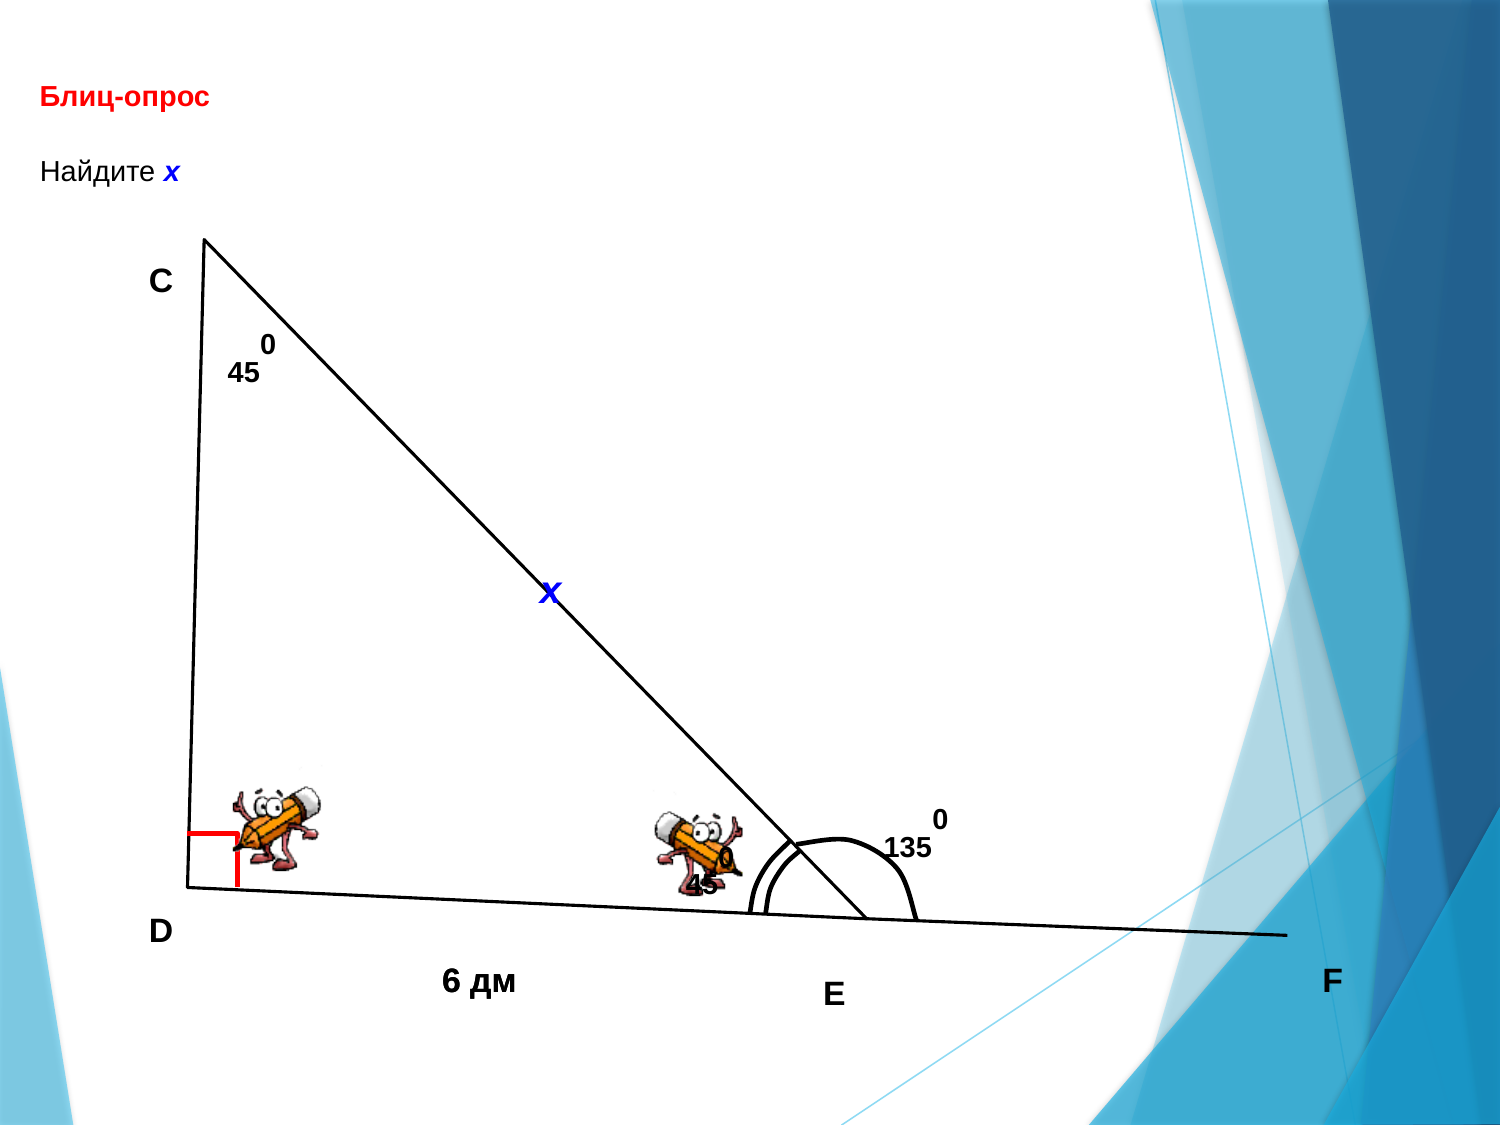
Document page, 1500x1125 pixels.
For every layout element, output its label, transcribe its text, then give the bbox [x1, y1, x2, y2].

text_box Блиц-опрос [24, 37, 1463, 114]
text_box D [134, 862, 189, 957]
text_box F [1307, 912, 1358, 1007]
picture [224, 761, 326, 889]
text_box E [808, 924, 861, 1020]
text_box 450 [212, 312, 292, 396]
text_box х [525, 512, 588, 619]
text_box [187, 833, 219, 868]
text_box 6 дм [427, 912, 532, 1007]
text_box С [134, 212, 189, 307]
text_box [749, 840, 800, 914]
picture [649, 786, 751, 913]
text_box [803, 839, 917, 921]
text_box Найдите х [24, 112, 1475, 189]
text_box [188, 239, 738, 909]
text_box 1350 [868, 787, 964, 871]
text_box [803, 854, 866, 919]
text_box [755, 804, 789, 839]
text_box [187, 836, 219, 889]
